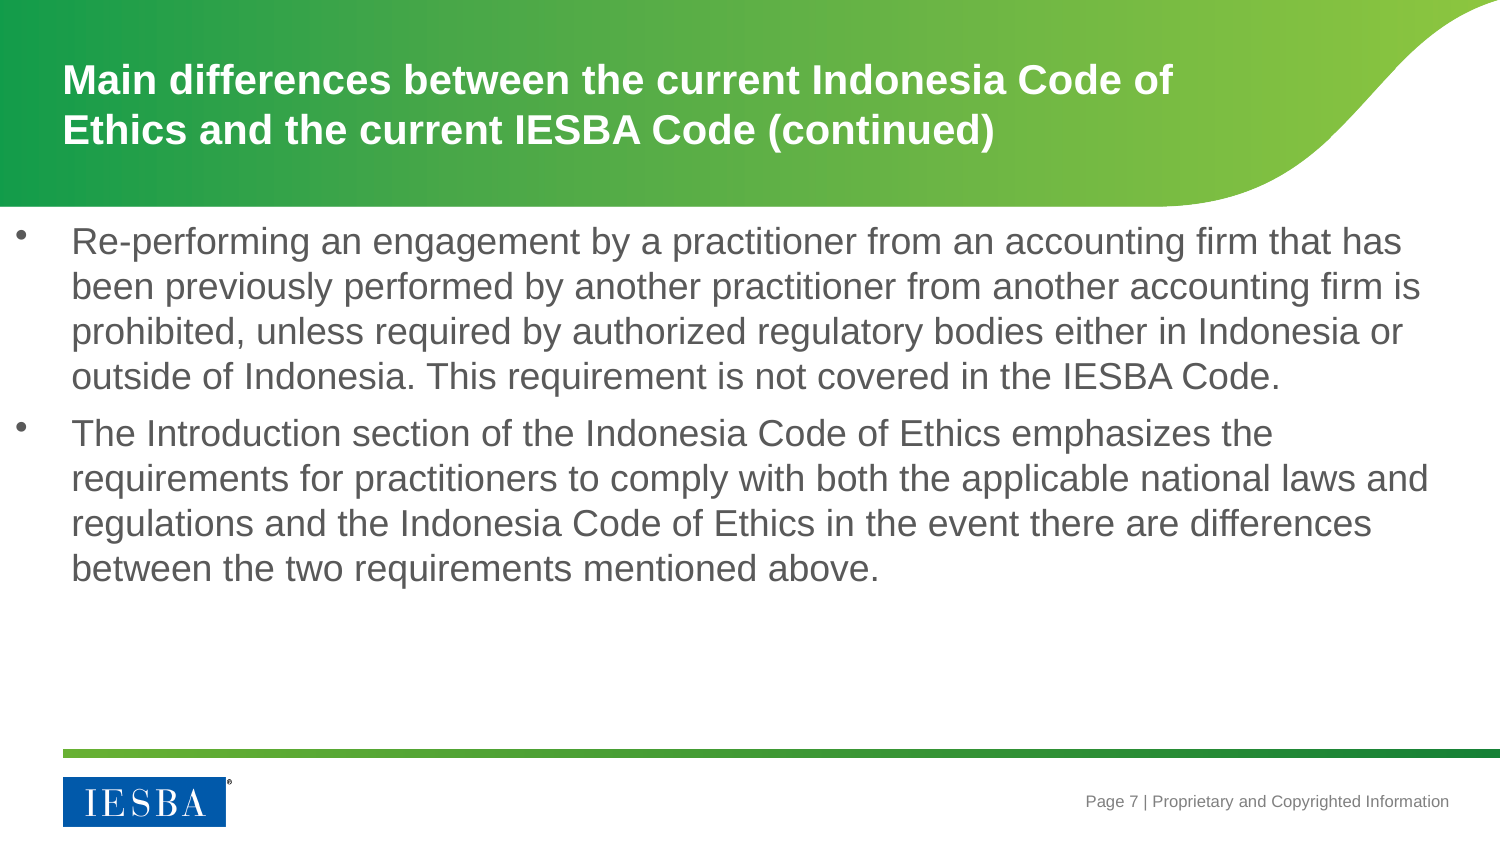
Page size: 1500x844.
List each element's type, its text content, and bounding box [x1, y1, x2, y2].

list Re-performing an engagement by a practitioner from an accounting firm that has been previously performed by another practitioner from another accounting firm is prohibited, unless required by authorized regulatory bodies either in Indonesia or outside of Indonesia. This requirement is not covered in the IESBA Code. The Introduction section of the Indonesia Code of Ethics emphasizes the requirements for practitioners to comply with both the applicable national laws and regulations and the Indonesia Code of Ethics in the event there are differences between the two requirements mentioned above. [0, 209, 1500, 747]
picture [63, 777, 232, 827]
picture [0, 0, 1500, 207]
title Main differences between the current Indonesia Code of Ethics and the current IESBA Code (continued) [62, 34, 1300, 172]
